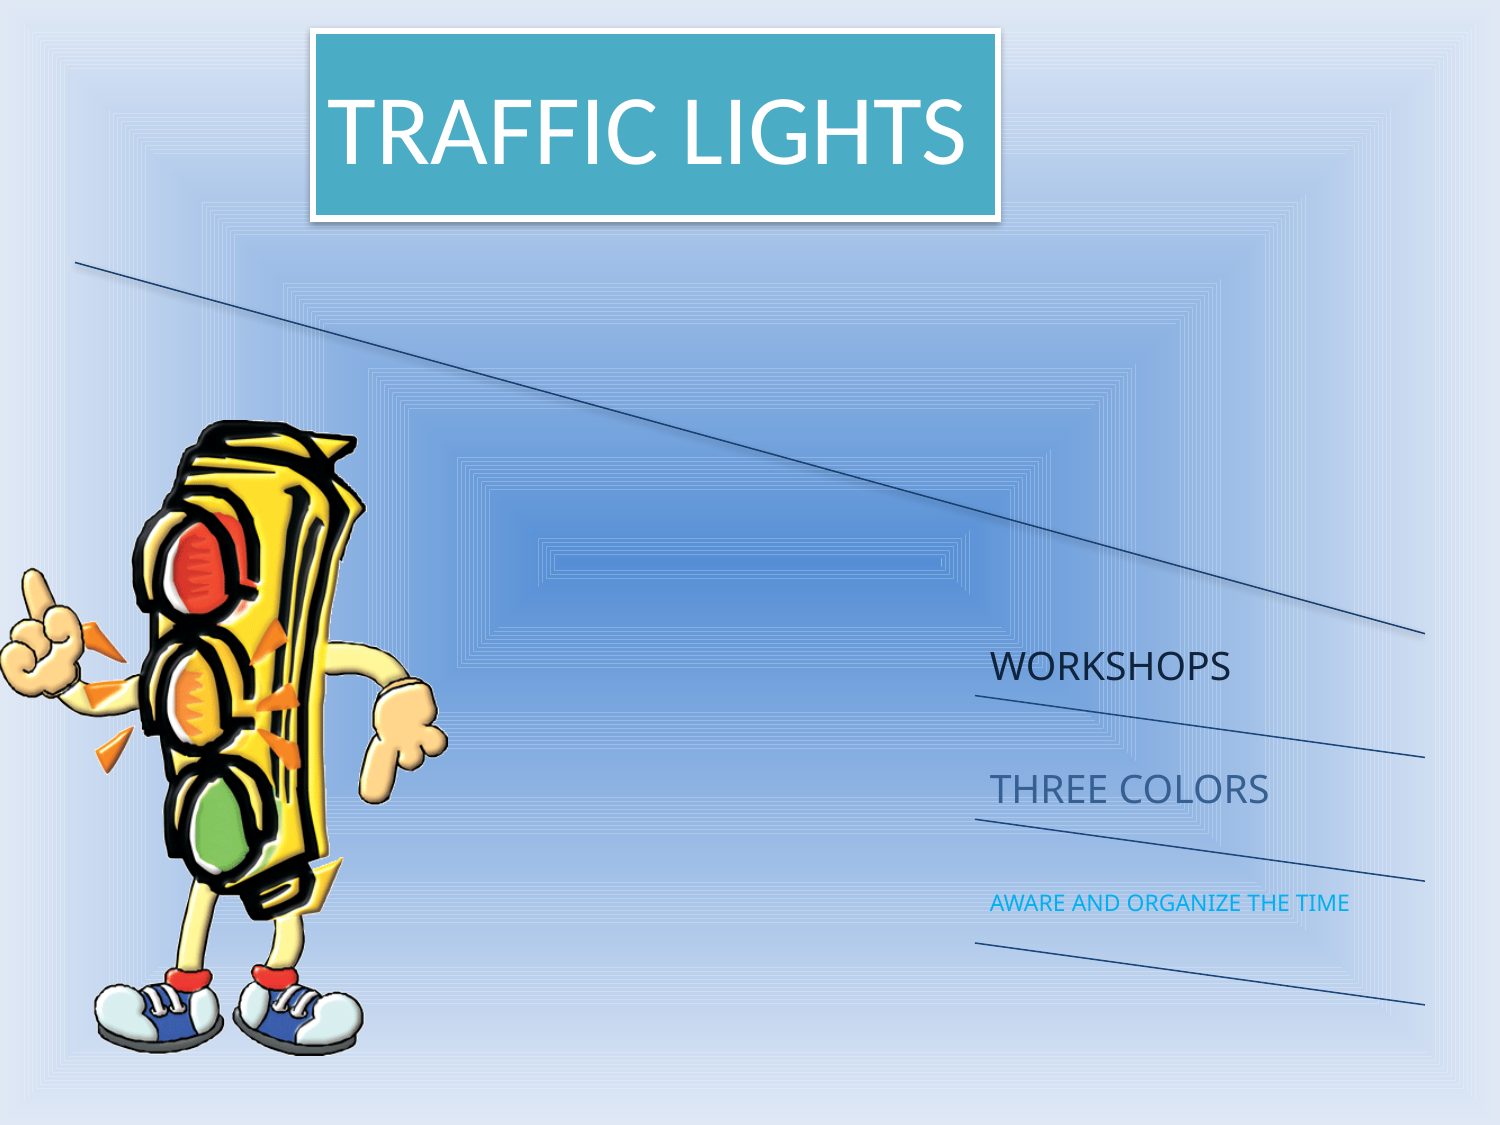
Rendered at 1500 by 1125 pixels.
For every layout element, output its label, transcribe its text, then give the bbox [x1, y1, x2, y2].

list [74, 262, 1426, 1006]
picture [0, 420, 448, 1057]
title TRAFFIC LIGHTS [310, 28, 1001, 222]
